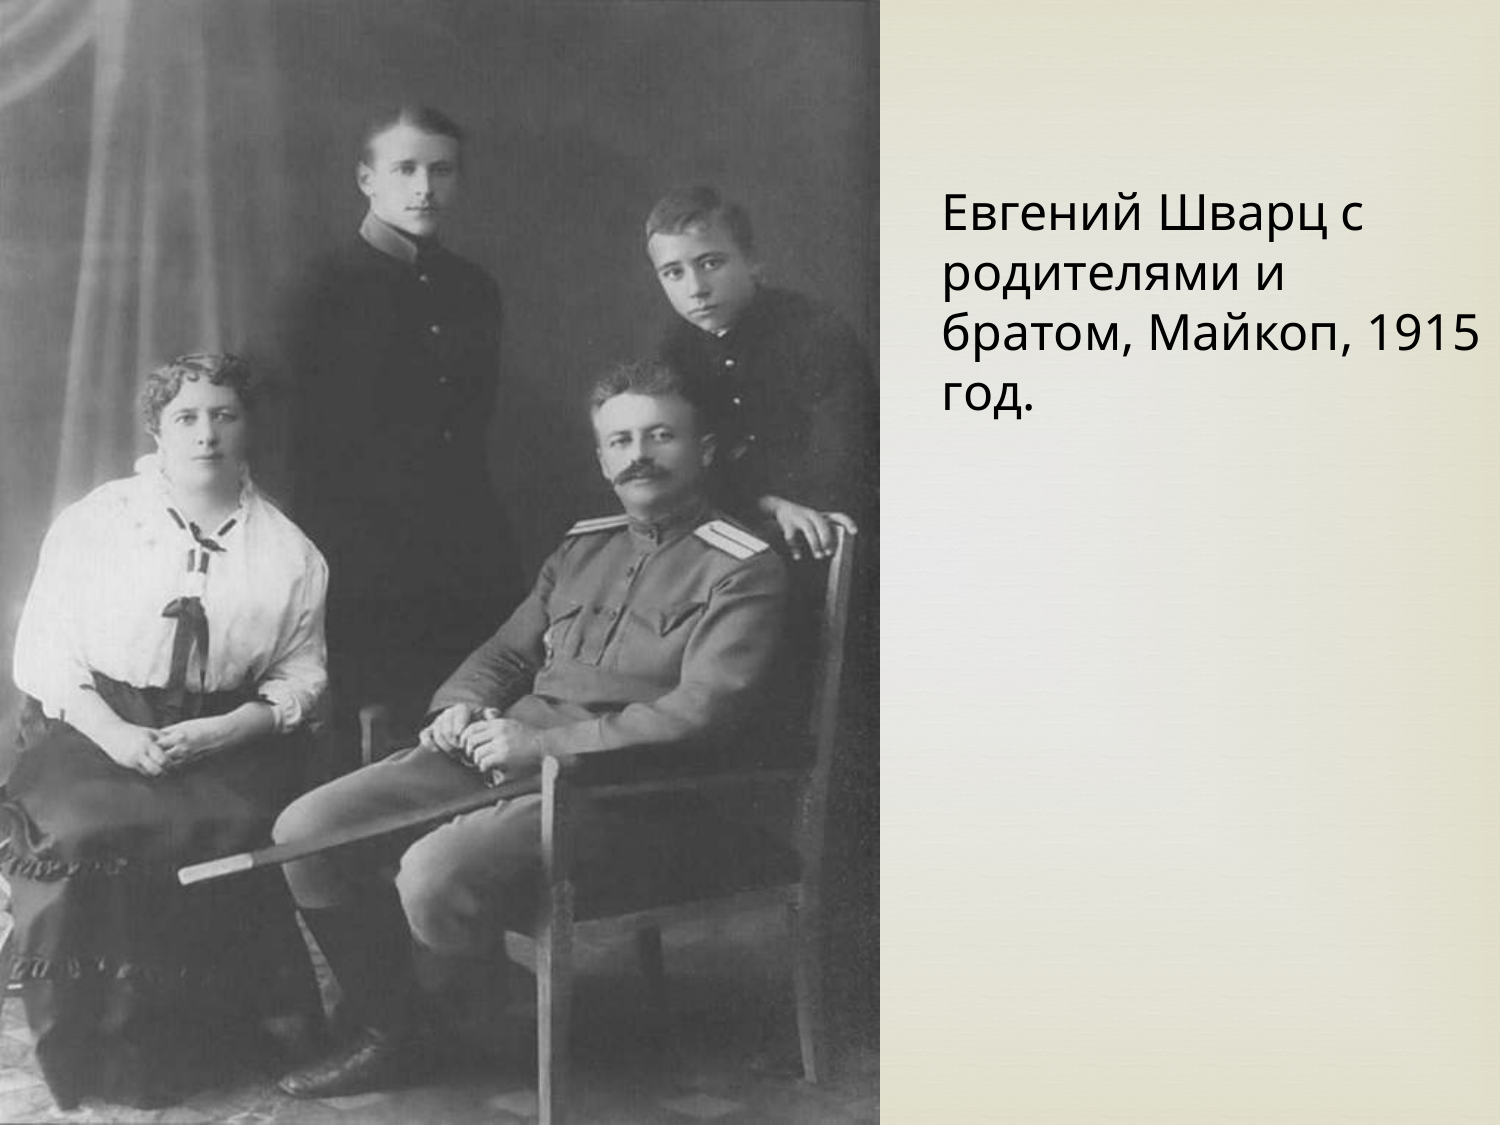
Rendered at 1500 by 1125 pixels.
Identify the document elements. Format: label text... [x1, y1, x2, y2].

text_box Евгений Шварц с родителями и братом, Майкоп, 1915 год. [927, 172, 1500, 428]
picture [0, 0, 881, 1125]
